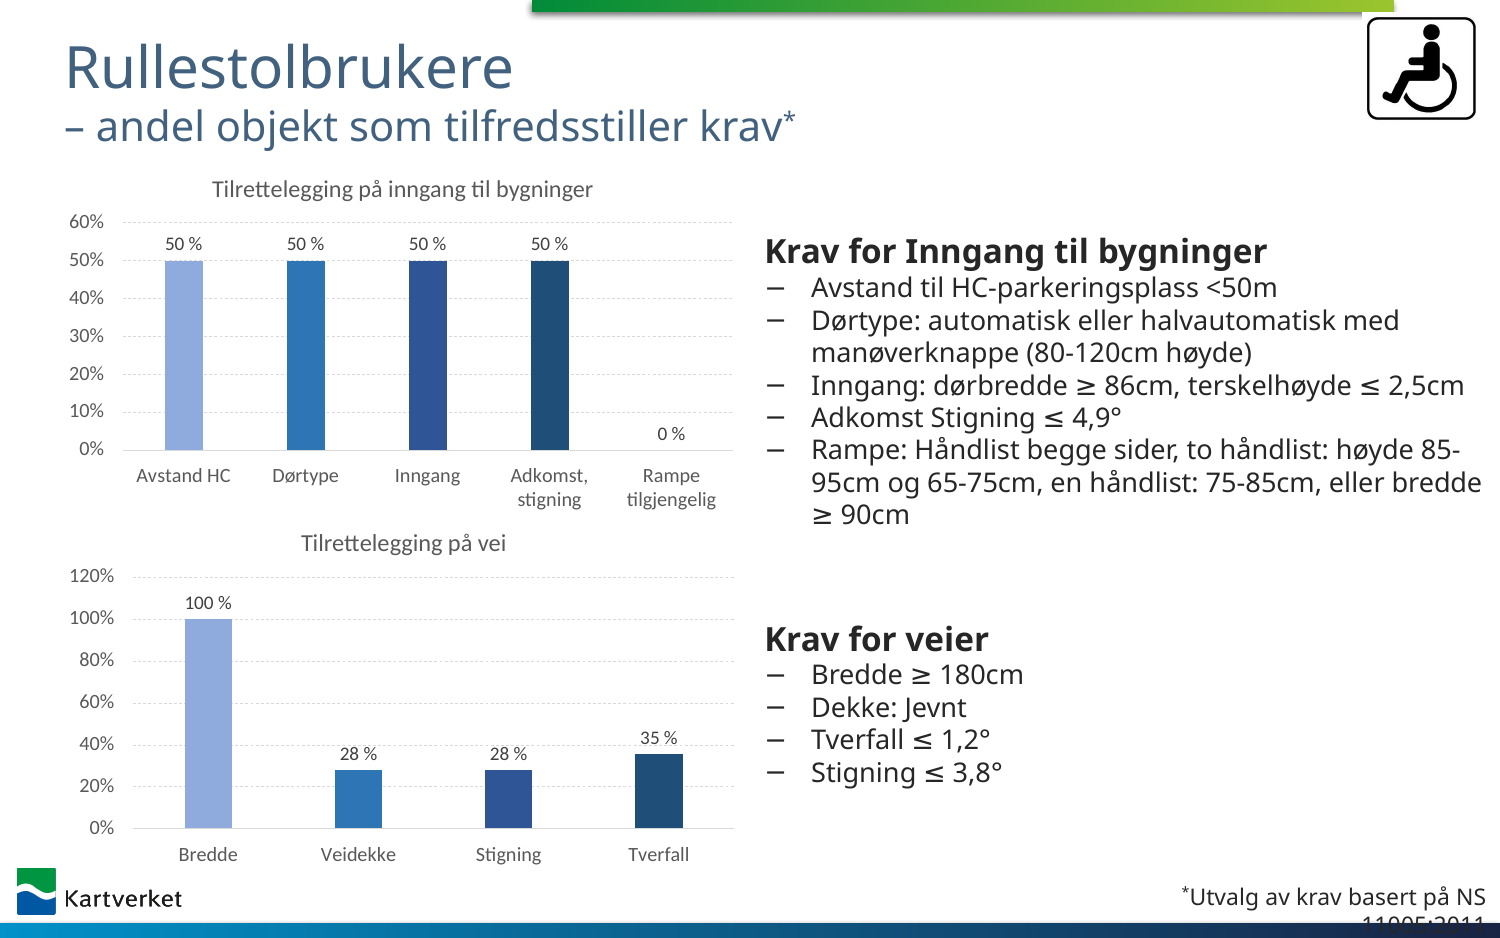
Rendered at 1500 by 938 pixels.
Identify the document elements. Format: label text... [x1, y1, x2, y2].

picture [1362, 12, 1481, 126]
text_box *Utvalg av krav basert på NS 11005:2011 [1068, 873, 1500, 938]
picture [62, 520, 746, 874]
text_box Rullestolbrukere – andel objekt som tilfredsstiller krav* [49, 25, 1431, 158]
picture [62, 166, 744, 519]
text_box Krav for Inngang til bygninger Avstand til HC-parkeringsplass <50m Dørtype: automatisk eller halvautomatisk med manøverknappe (80-120cm høyde) Inngang: dørbredde ≥ 86cm, terskelhøyde ≤ 2,5cm Adkomst Stigning ≤ 4,9° Rampe: Håndlist begge sider, to håndlist: høyde 85-95cm og 65-75cm, en håndlist: 75-85cm, eller bredde ≥ 90cm [749, 223, 1500, 538]
text_box Krav for veier Bredde ≥ 180cm Dekke: Jevnt Tverfall ≤ 1,2° Stigning ≤ 3,8° [749, 610, 1500, 795]
